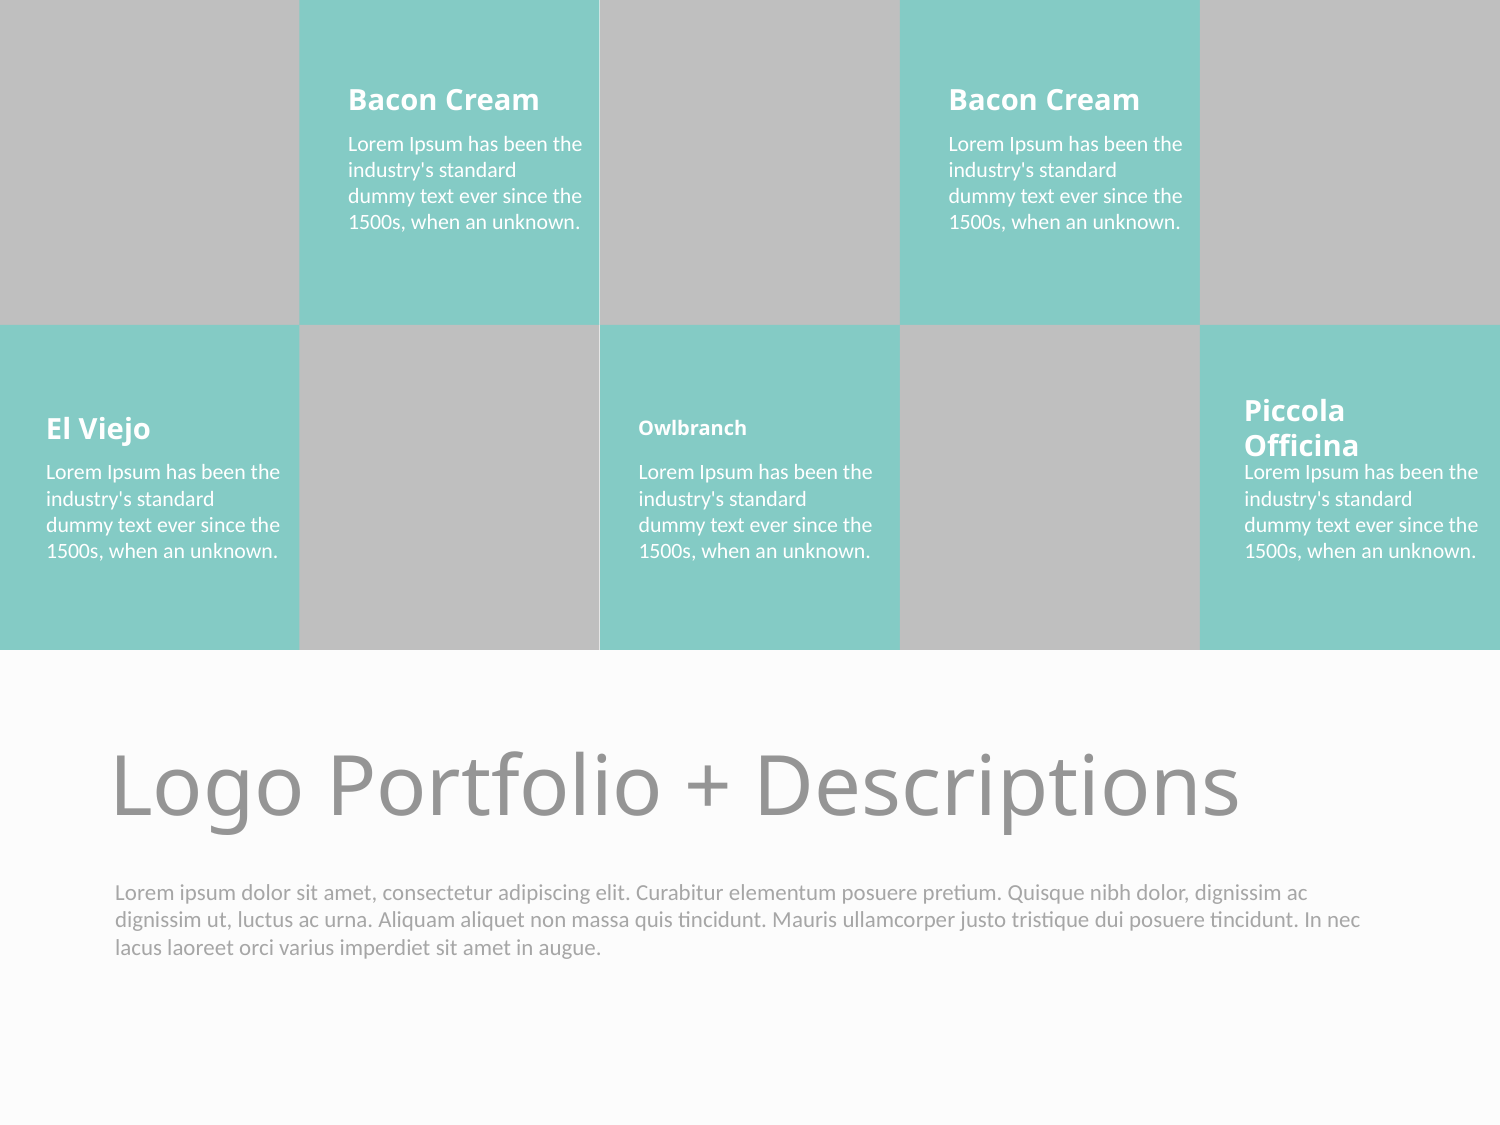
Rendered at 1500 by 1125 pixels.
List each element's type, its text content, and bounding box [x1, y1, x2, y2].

title Logo Portfolio + Descriptions [94, 688, 1270, 876]
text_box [602, 0, 897, 651]
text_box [1199, 0, 1500, 651]
text_box Lorem ipsum dolor sit amet, consectetur adipiscing elit. Curabitur elementum posuere pretium. Quisque nibh dolor, dignissim ac dignissim ut, luctus ac urna. Aliquam aliquet non massa quis tincidunt. Mauris ullamcorper justo tristique dui posuere tincidunt. In nec lacus laoreet orci varius imperdiet sit amet in augue. [100, 869, 1412, 1004]
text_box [0, 0, 297, 651]
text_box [299, 0, 600, 651]
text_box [899, 0, 1197, 651]
